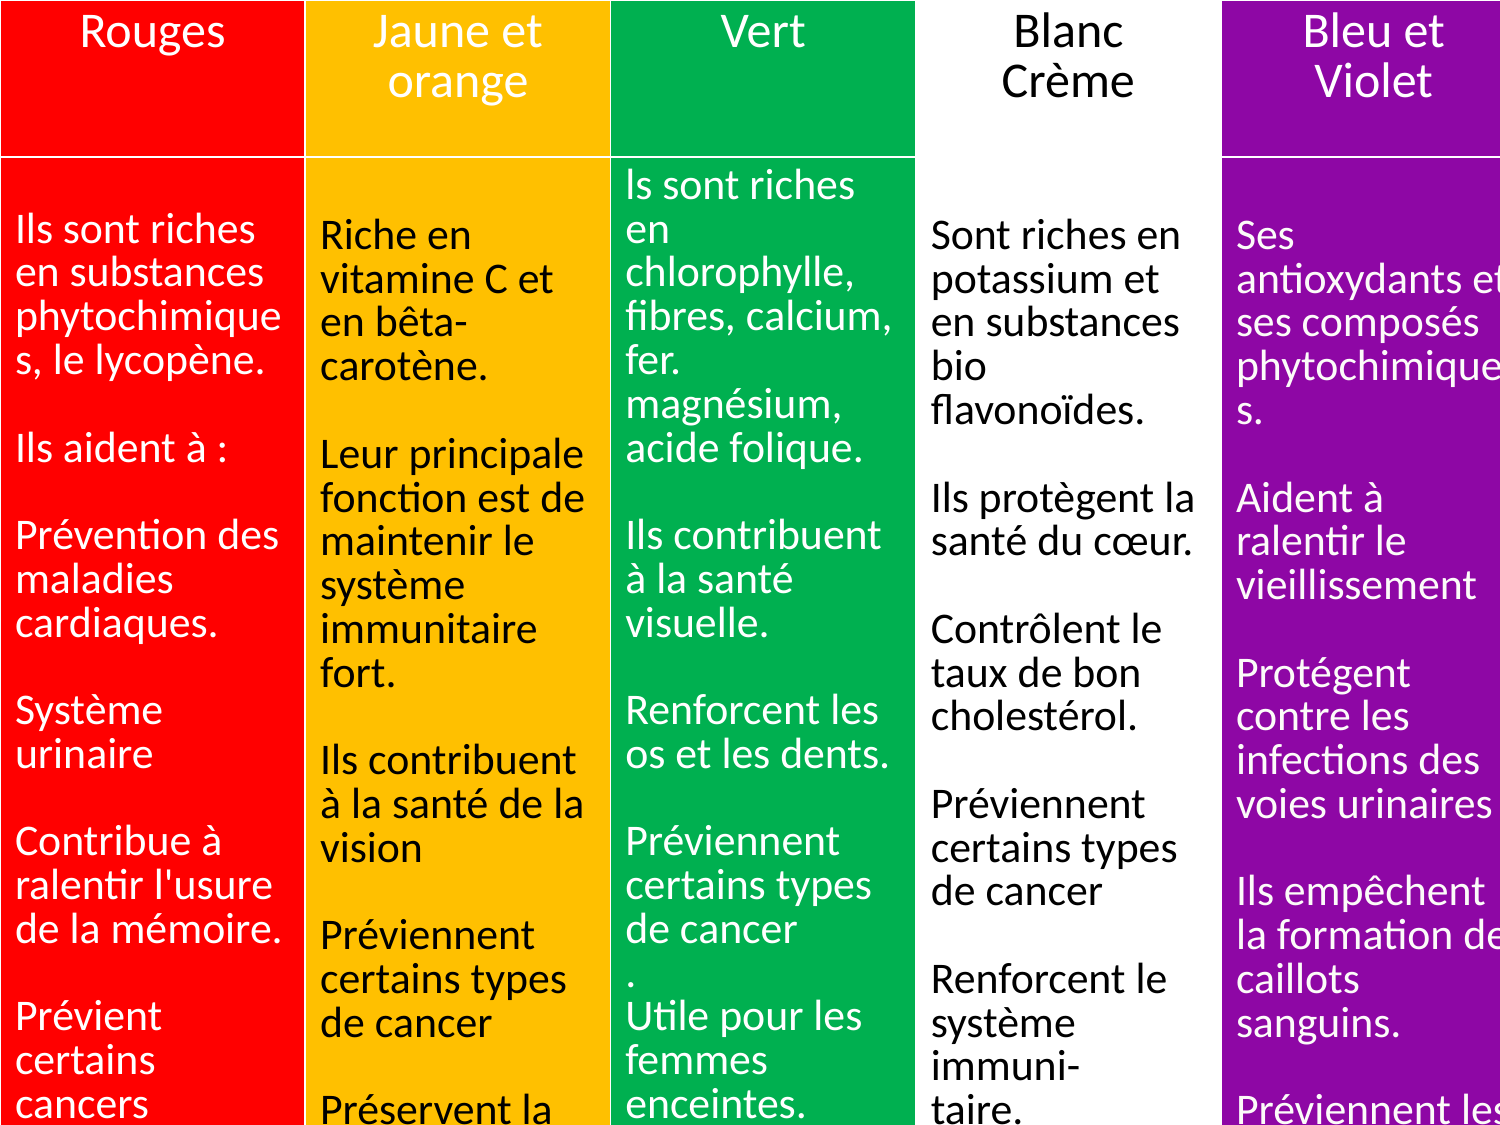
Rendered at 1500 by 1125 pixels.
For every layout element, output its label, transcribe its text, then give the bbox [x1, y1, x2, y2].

table_header Blanc Crème [917, 1, 1220, 156]
table_cell ls sont riches en chlorophylle, fibres, calcium, fer. magnésium, acide folique. Ils contribuent à la santé visuelle. Renforcent les os et les dents. Préviennent certains types de cancer . Utile pour les femmes enceintes. [611, 158, 915, 1125]
table_cell Sont riches en potassium et en substances bio flavonoïdes. Ils protègent la santé du cœur. Contrôlent le taux de bon cholestérol. Préviennent certains types de cancer Renforcent le système immuni- taire. [917, 158, 1220, 1125]
table_header Bleu et Violet [1222, 1, 1500, 156]
table_cell Ses antioxydants et ses composés phytochimiques. Aident à ralentir le vieillissement Protégent contre les infections des voies urinaires Ils empêchent la formation de caillots sanguins. Préviennent les maladies cardiaques [1222, 158, 1500, 1125]
table_cell Ils sont riches en substances phytochimiques, le lycopène. Ils aident à : Prévention des maladies cardiaques. Système urinaire Contribue à ralentir l'usure de la mémoire. Prévient certains cancers [1, 158, 304, 1125]
table_cell Riche en vitamine C et en bêta-carotène. Leur principale fonction est de maintenir le système immunitaire fort. Ils contribuent à la santé de la vision Préviennent certains types de cancer Préservent la jeunesse de la peau [306, 158, 610, 1125]
table_header Vert [611, 1, 915, 156]
table_header Jaune et orange [306, 1, 610, 156]
table_header Rouges [1, 1, 304, 156]
